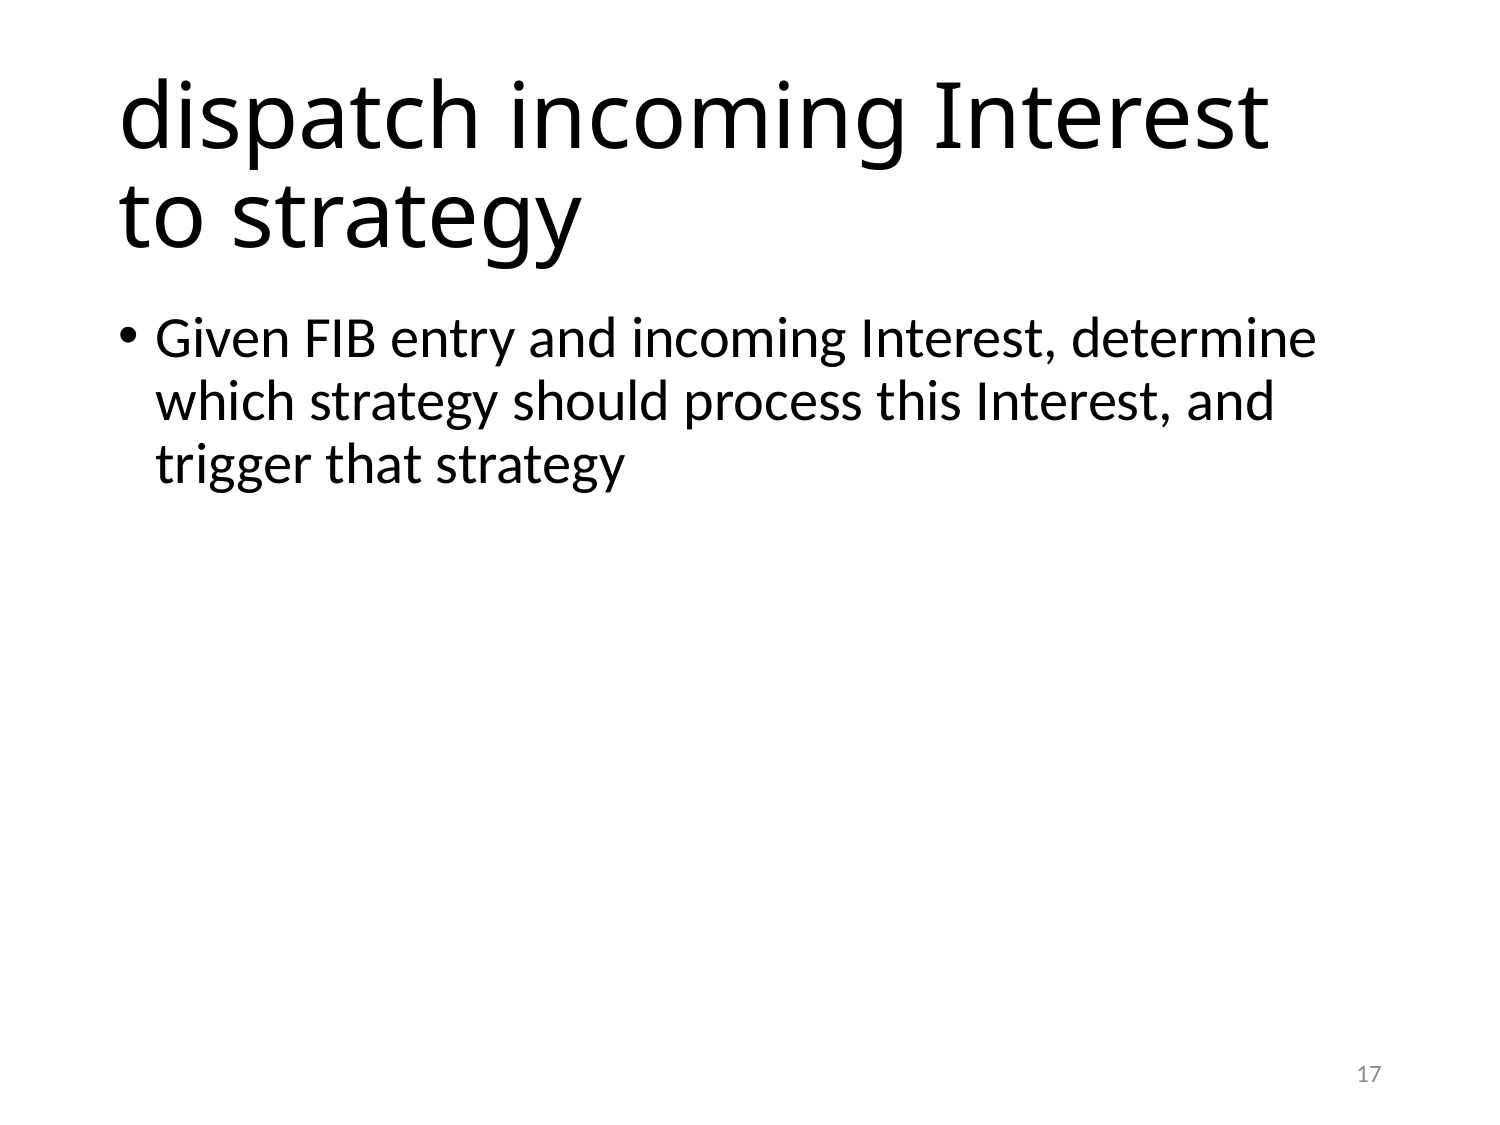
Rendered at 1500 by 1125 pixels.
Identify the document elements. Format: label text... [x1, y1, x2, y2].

title dispatch incoming Interest to strategy [103, 59, 1397, 278]
slide_number 17 [1059, 1042, 1397, 1103]
list Given FIB entry and incoming Interest, determine which strategy should process this Interest, and trigger that strategy [103, 299, 1397, 1014]
